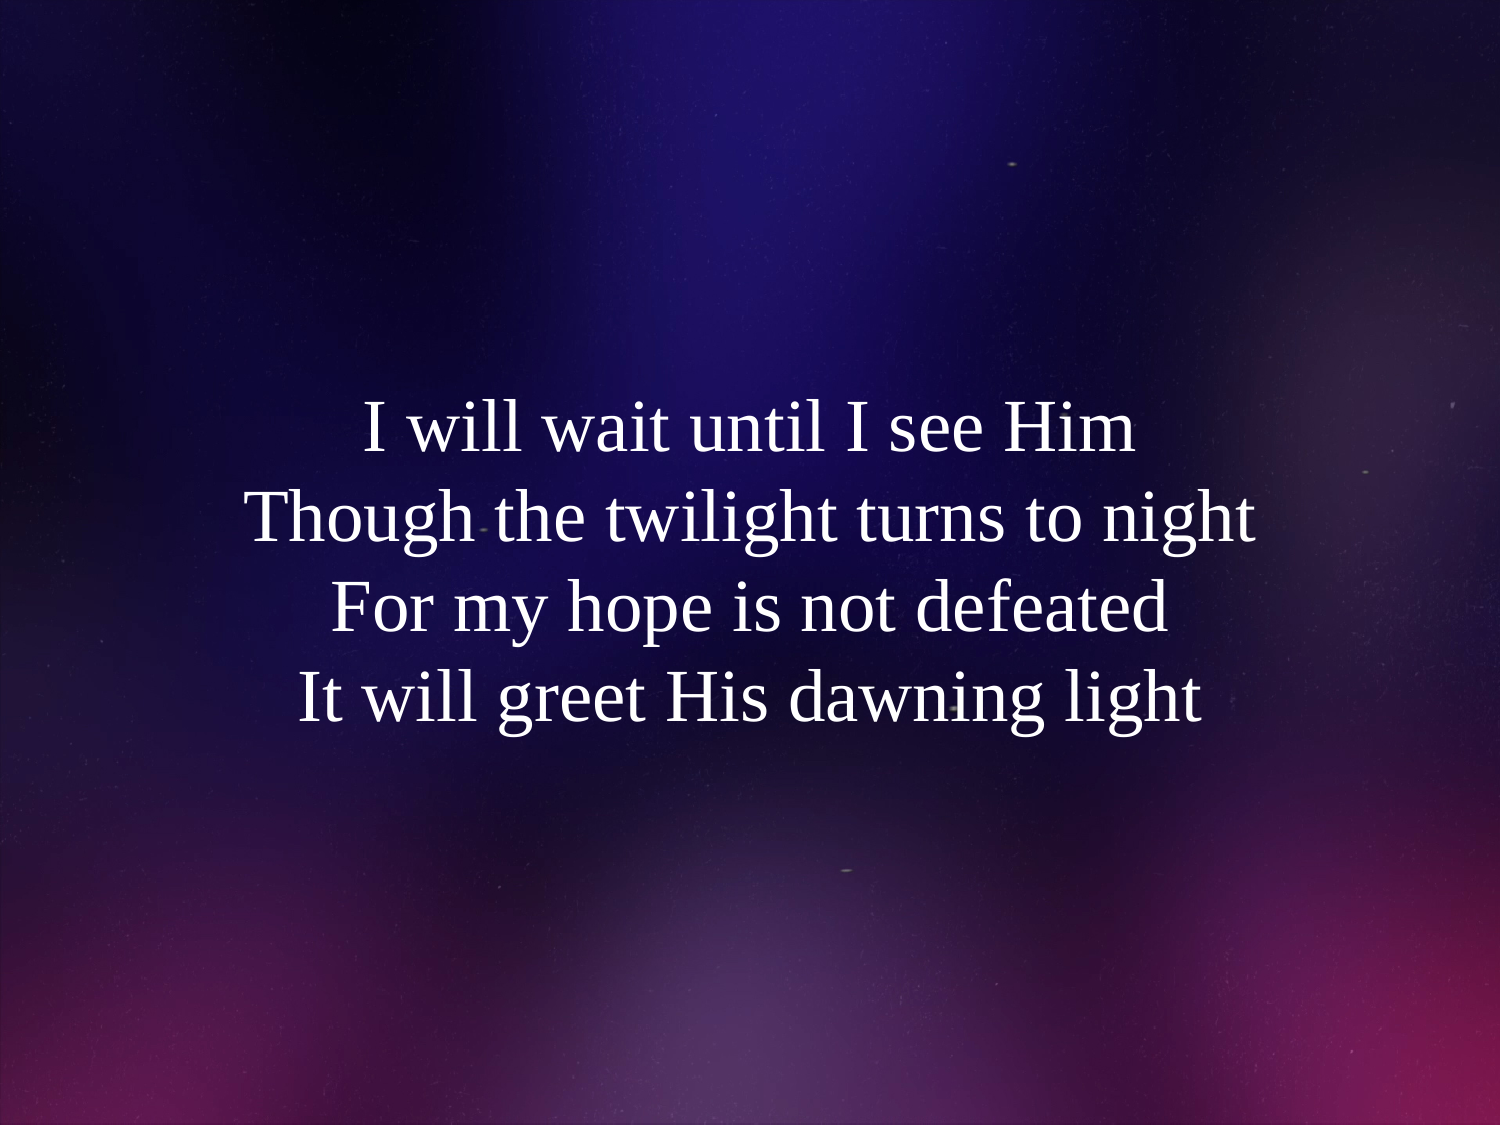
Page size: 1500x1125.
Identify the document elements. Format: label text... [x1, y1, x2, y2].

title I will wait until I see Him Though the twilight turns to night For my hope is not defeated It will greet His dawning light [37, 462, 1463, 650]
picture [0, 0, 1500, 1125]
